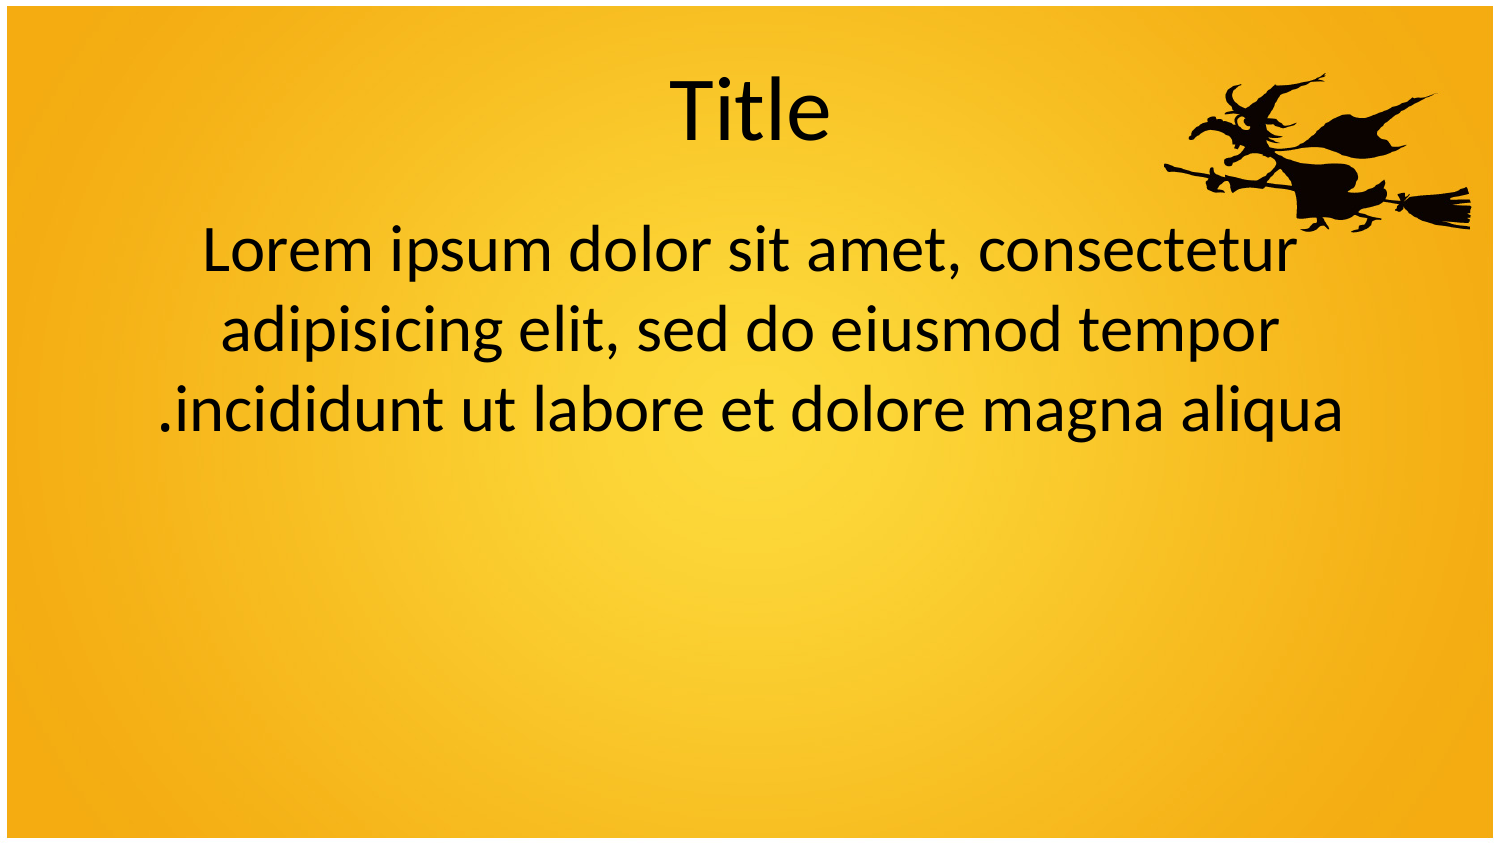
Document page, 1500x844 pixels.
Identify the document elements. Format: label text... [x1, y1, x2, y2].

list Lorem ipsum dolor sit amet, consectetur adipisicing elit, sed do eiusmod tempor incididunt ut labore et dolore magna aliqua. [76, 196, 1425, 754]
picture [0, 0, 1500, 844]
title Title [76, 33, 1425, 175]
